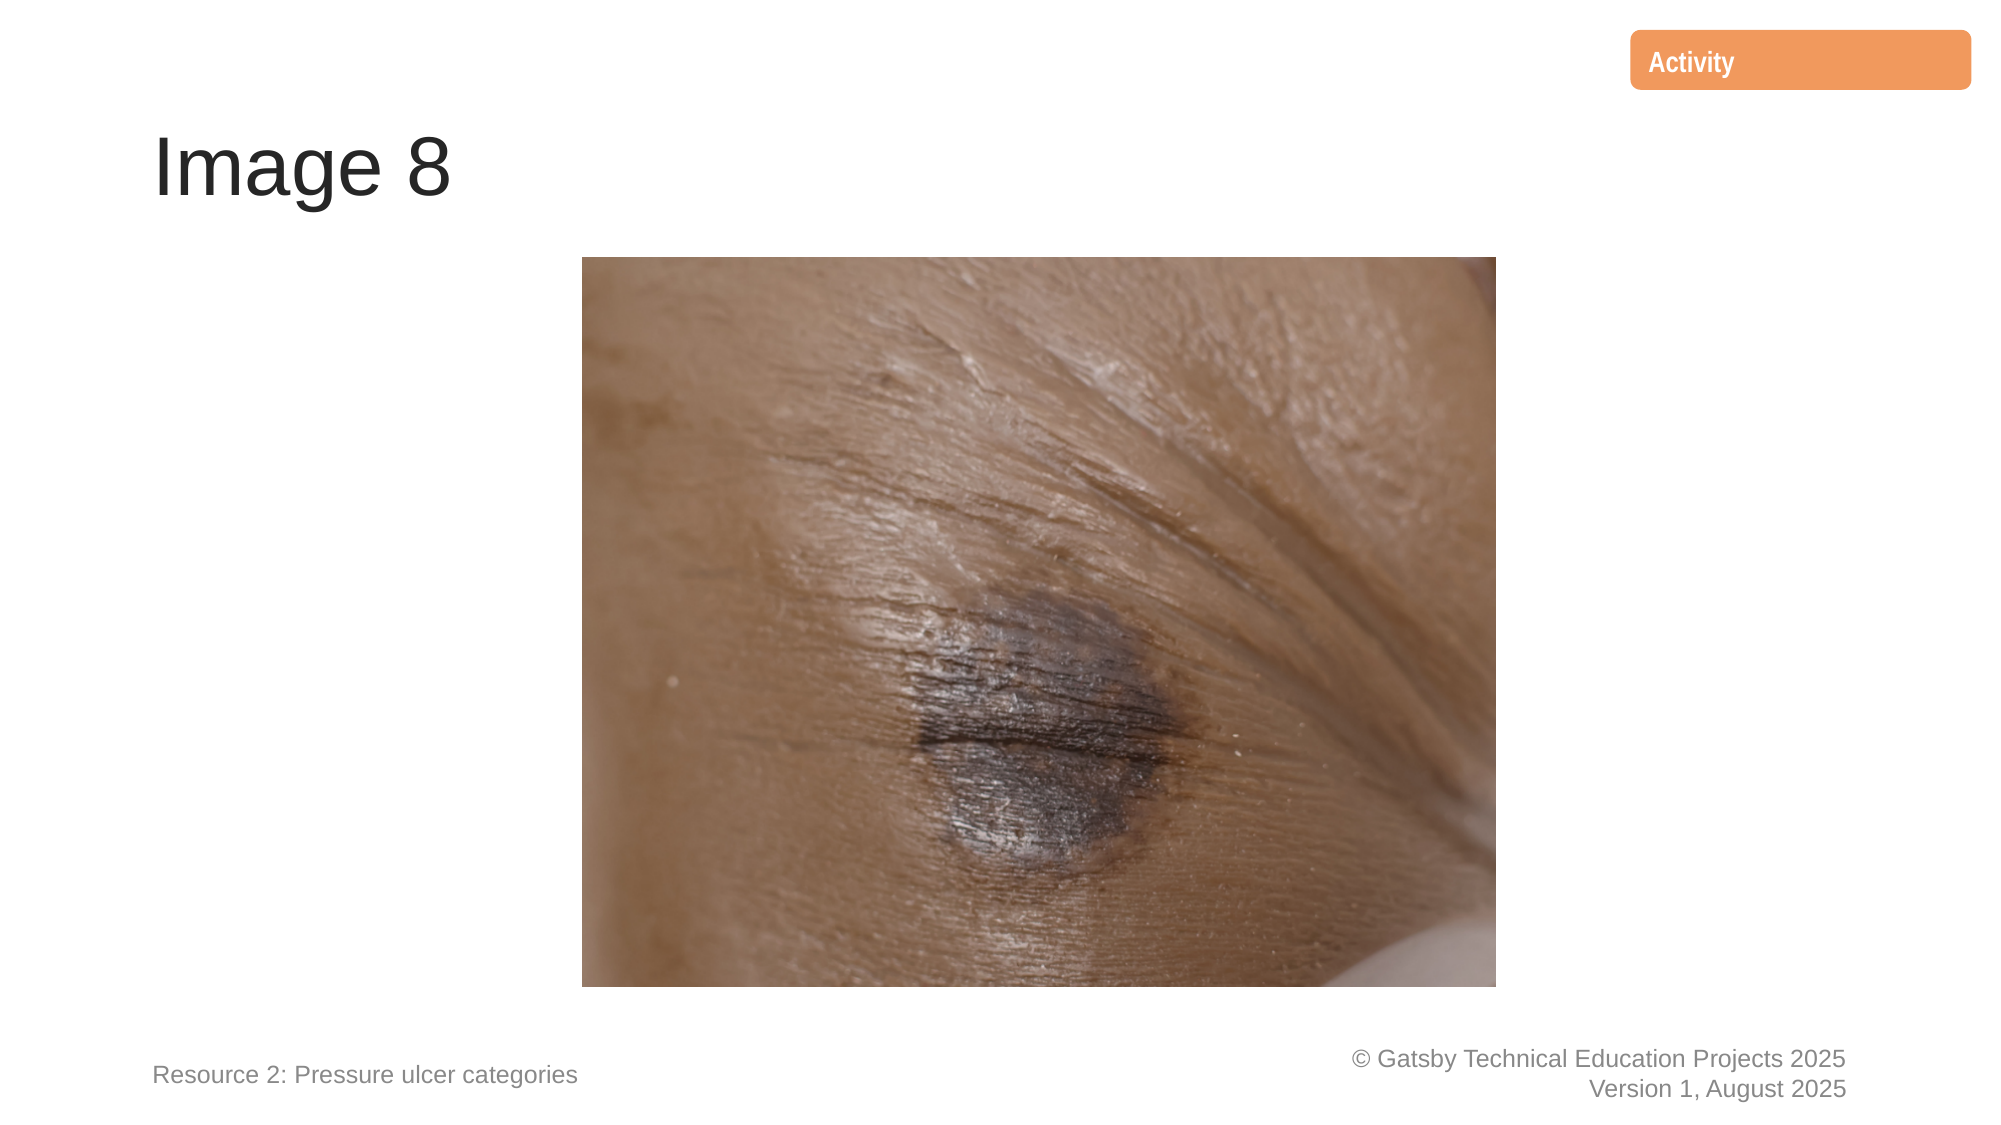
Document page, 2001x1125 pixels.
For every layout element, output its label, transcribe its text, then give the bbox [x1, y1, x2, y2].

list Resource 2: Pressure ulcer categories [137, 1042, 829, 1103]
picture [582, 257, 1496, 987]
text_box Activity [1630, 29, 1972, 90]
title Image 8 [137, 59, 1863, 278]
